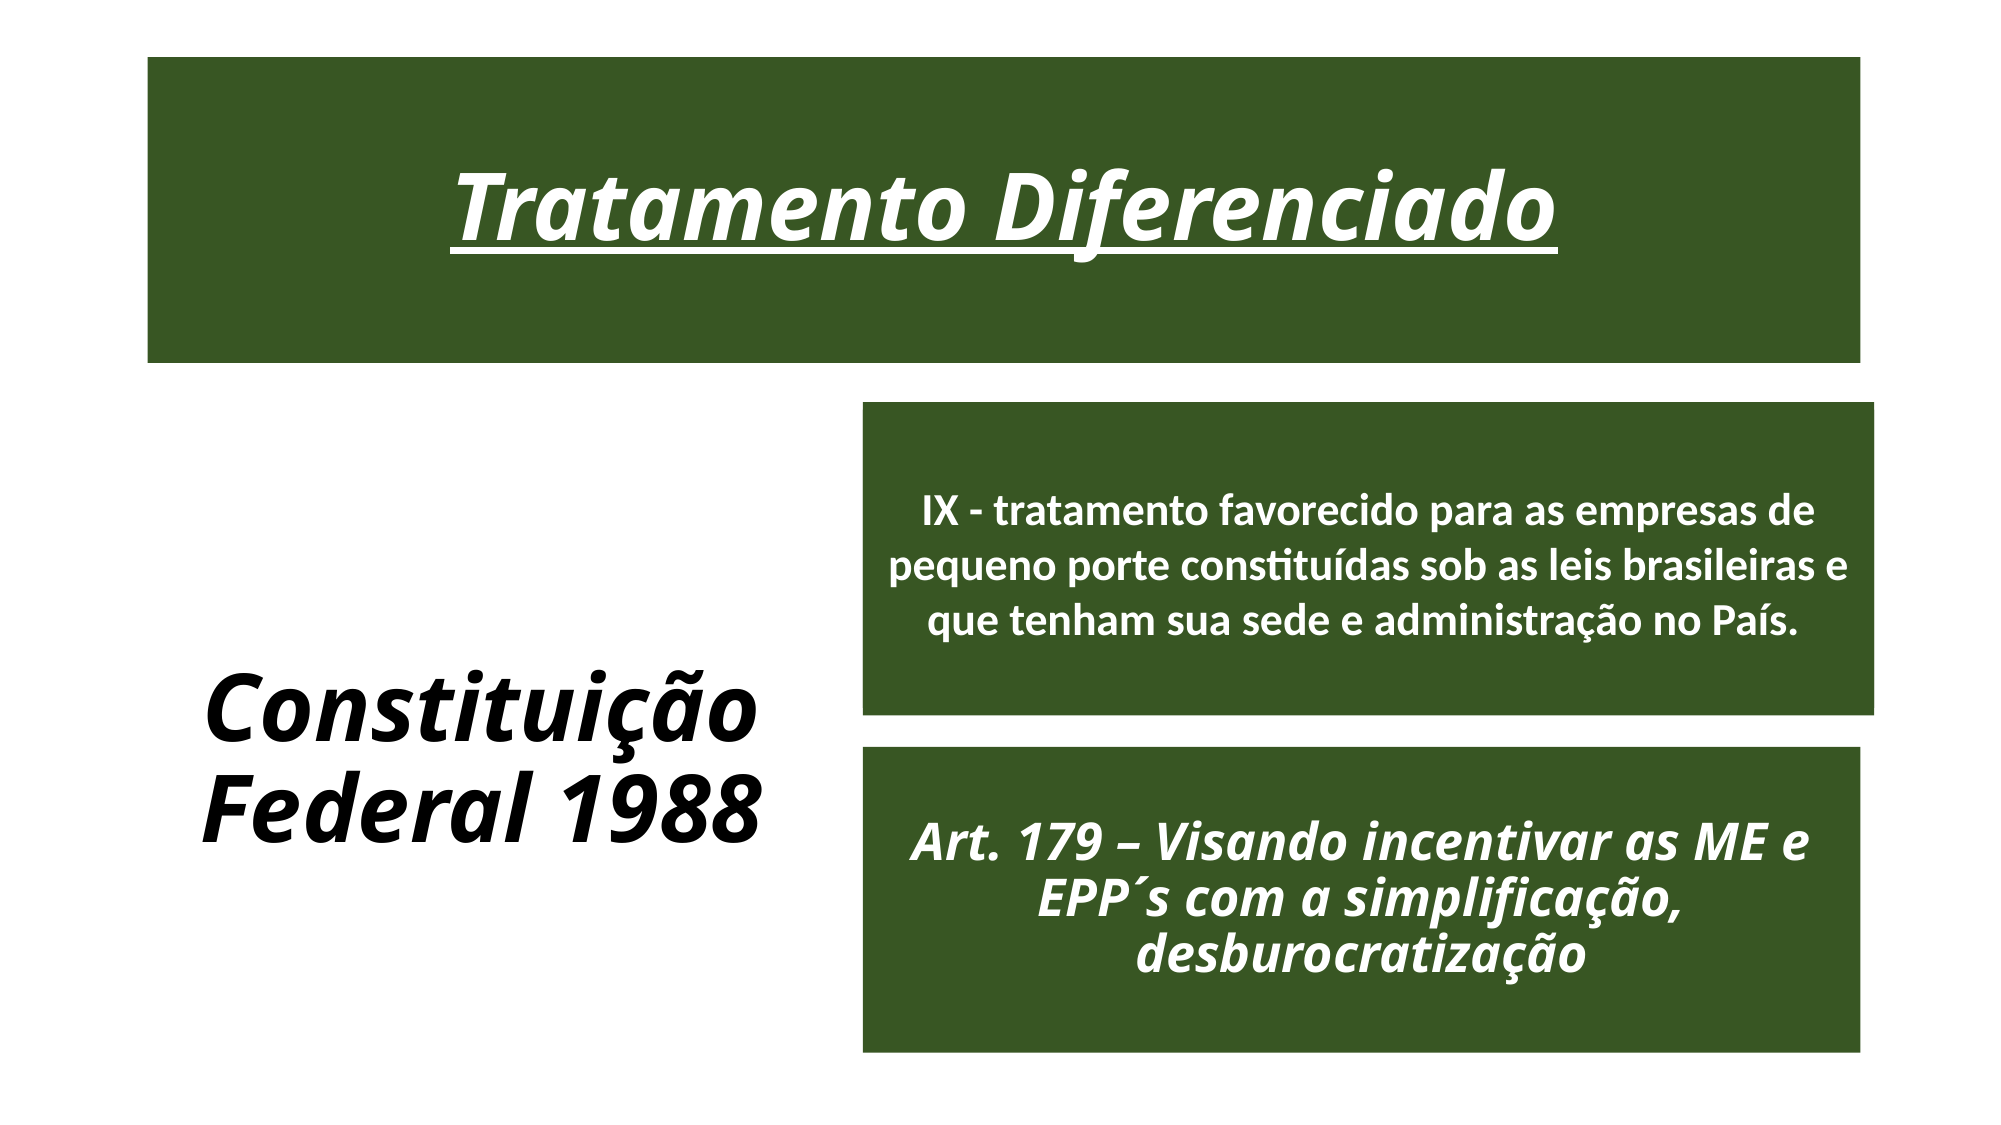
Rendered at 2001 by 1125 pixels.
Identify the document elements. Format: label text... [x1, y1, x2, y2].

text_box Art. 179 – Visando incentivar as ME e EPP´s com a simplificação, desburocratização [862, 746, 1861, 1053]
text_box Tratamento Diferenciado [147, 57, 1861, 363]
text_box Constituição Federal 1988 [139, 609, 824, 915]
text_box IX - tratamento favorecido para as empresas de pequeno porte constituídas sob as leis brasileiras e que tenham sua sede e administração no País. [862, 409, 1875, 716]
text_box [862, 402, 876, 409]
text_box Soberania nacional; Propriedade privada; Função social da propriedade; Livre concorrência; Defesa do consumidor; Defesa do meio ambiente; Redução das desigualdades regionais e sociais [876, 402, 1875, 409]
